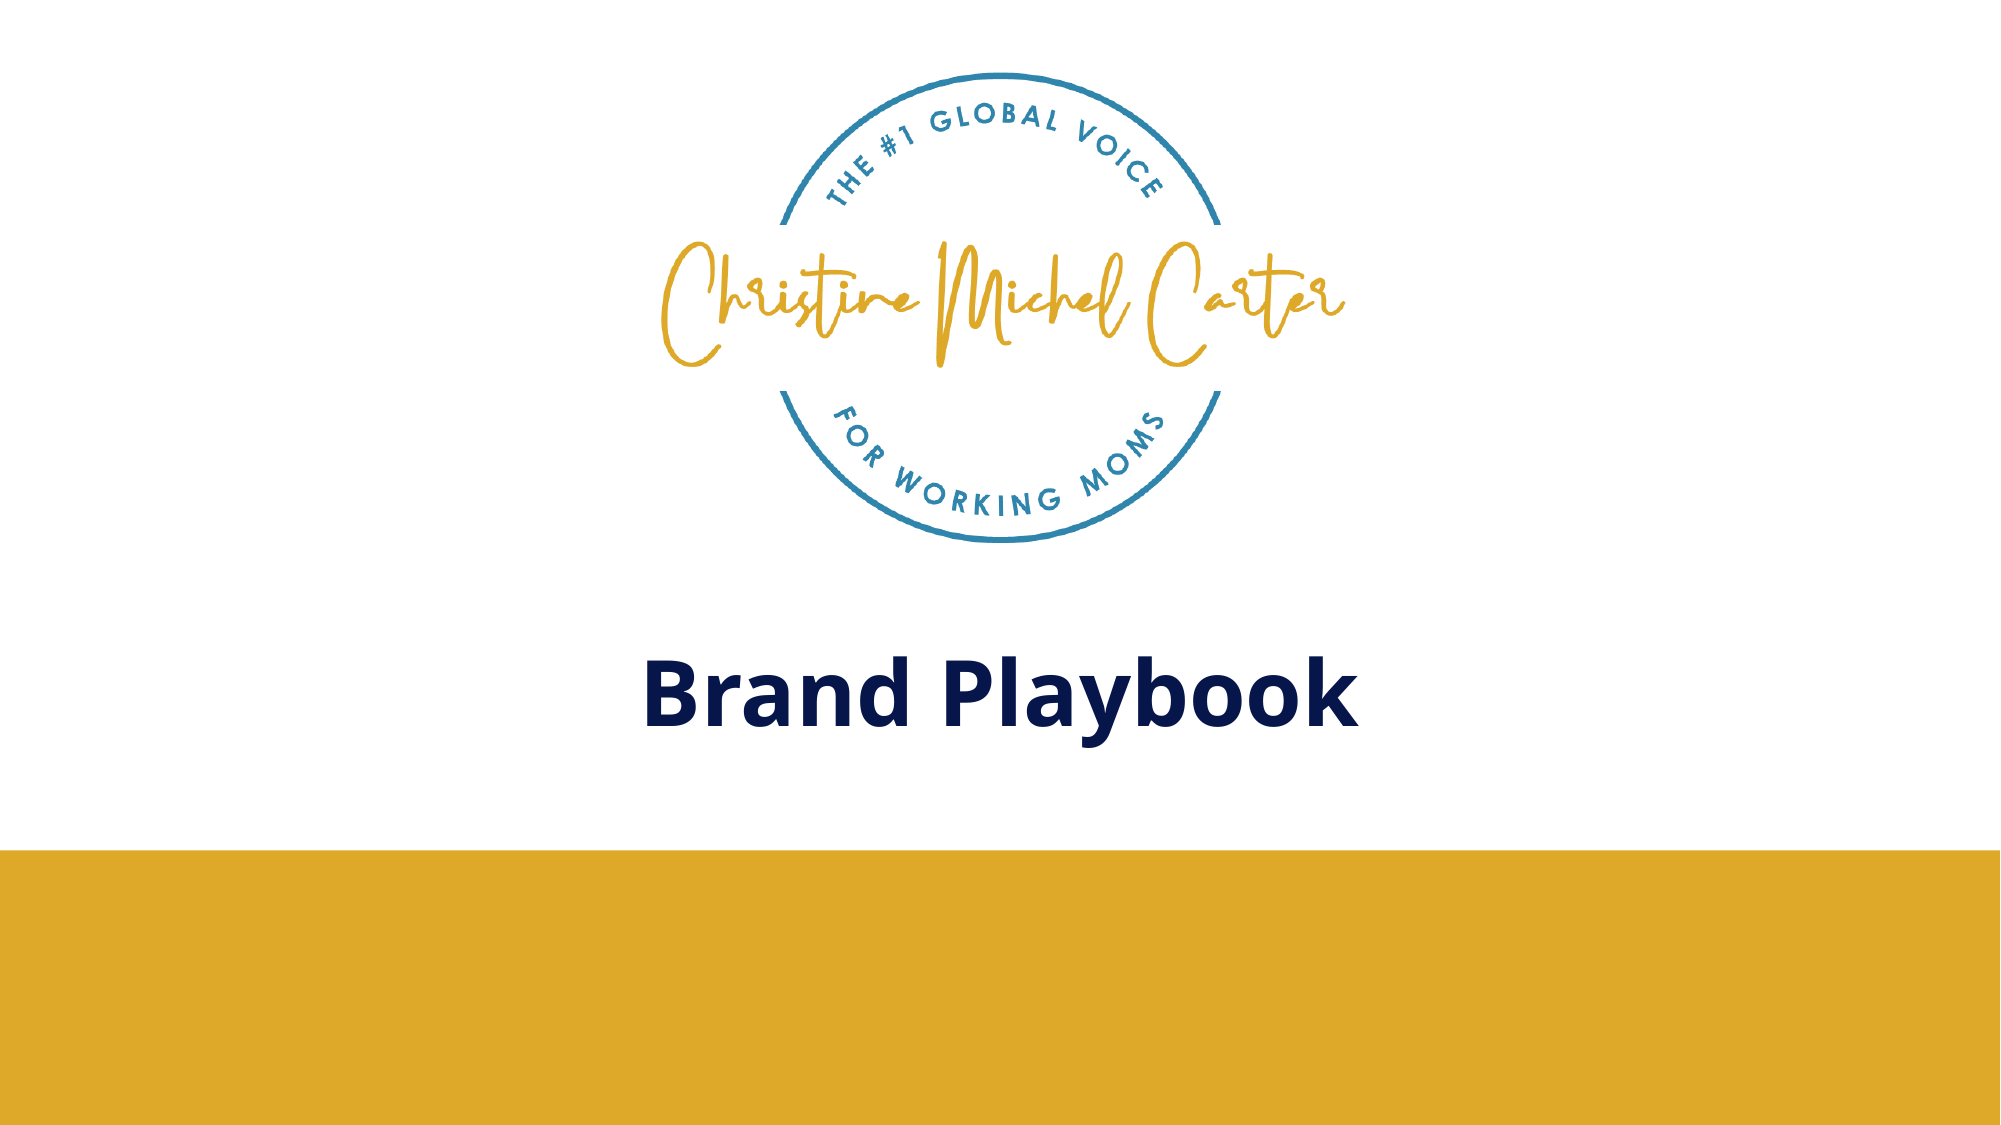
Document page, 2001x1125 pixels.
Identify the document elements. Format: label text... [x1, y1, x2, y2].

picture [624, 49, 1376, 566]
text_box [0, 849, 2000, 1125]
title Brand Playbook [440, 528, 1560, 754]
